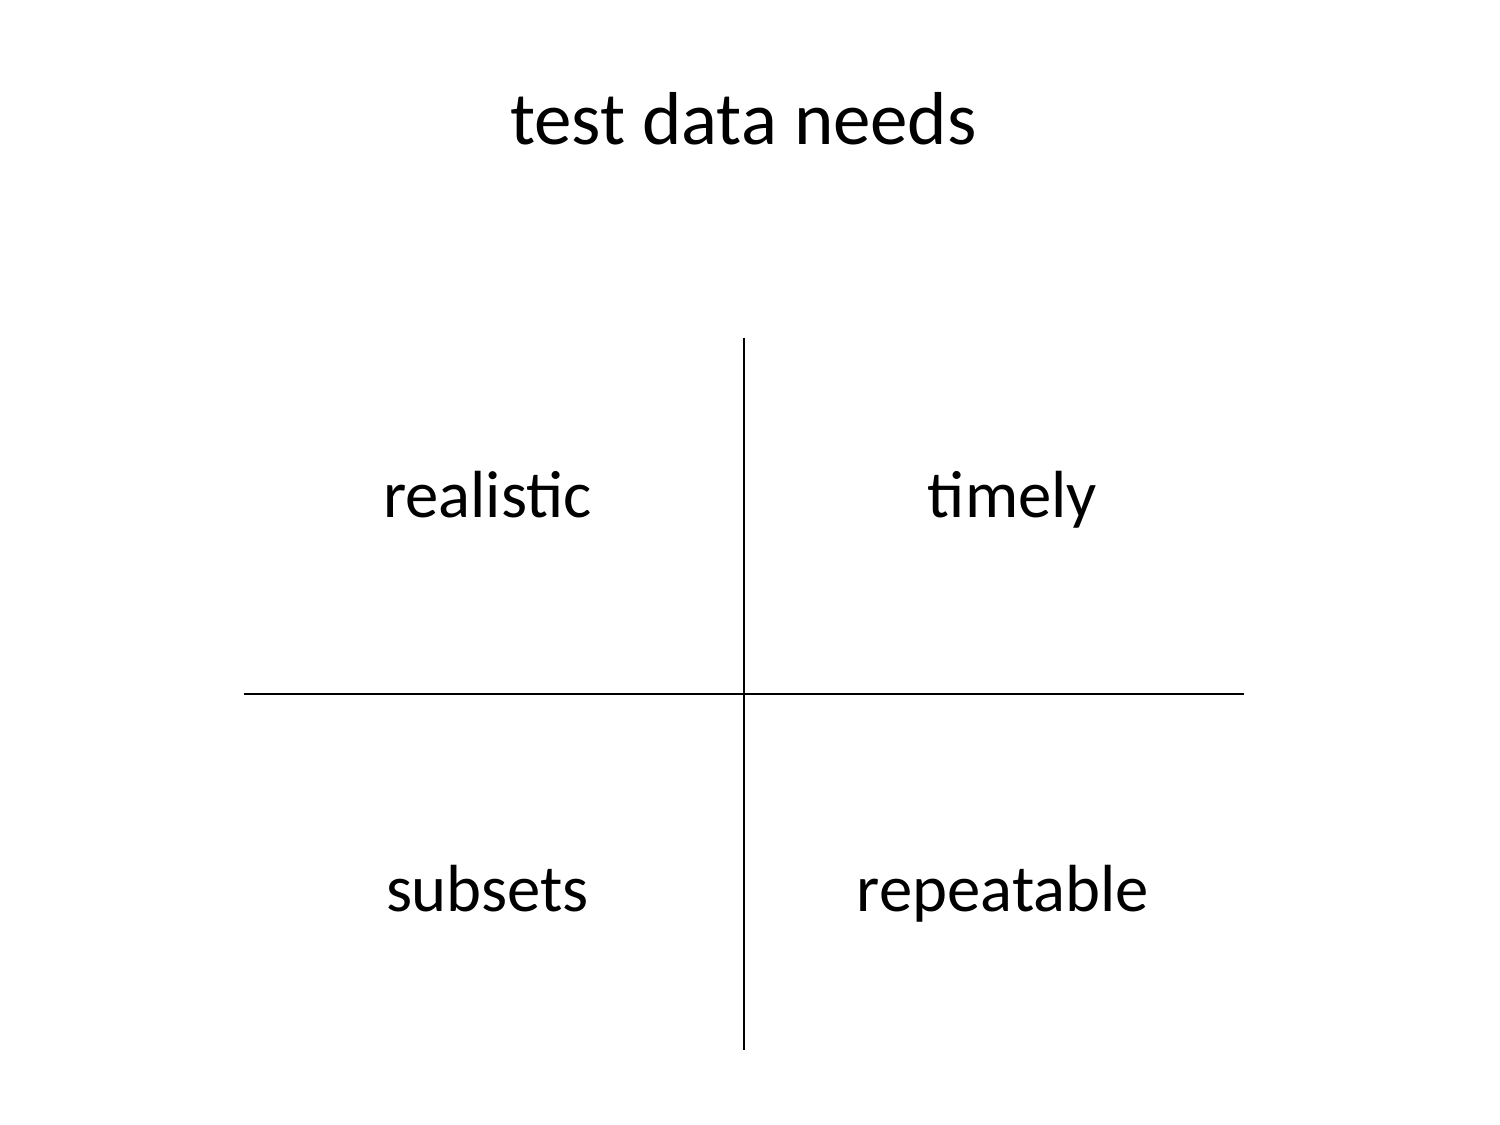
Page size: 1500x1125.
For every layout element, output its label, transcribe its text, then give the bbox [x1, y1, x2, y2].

table_cell [244, 695, 743, 1050]
table_cell [745, 695, 1244, 1050]
text_box realistic [329, 443, 646, 539]
text_box test data needs [74, 62, 1413, 168]
text_box subsets [296, 837, 679, 933]
table_header [745, 338, 1244, 693]
table_header [244, 338, 743, 693]
text_box repeatable [812, 837, 1194, 933]
text_box timely [812, 443, 1213, 539]
